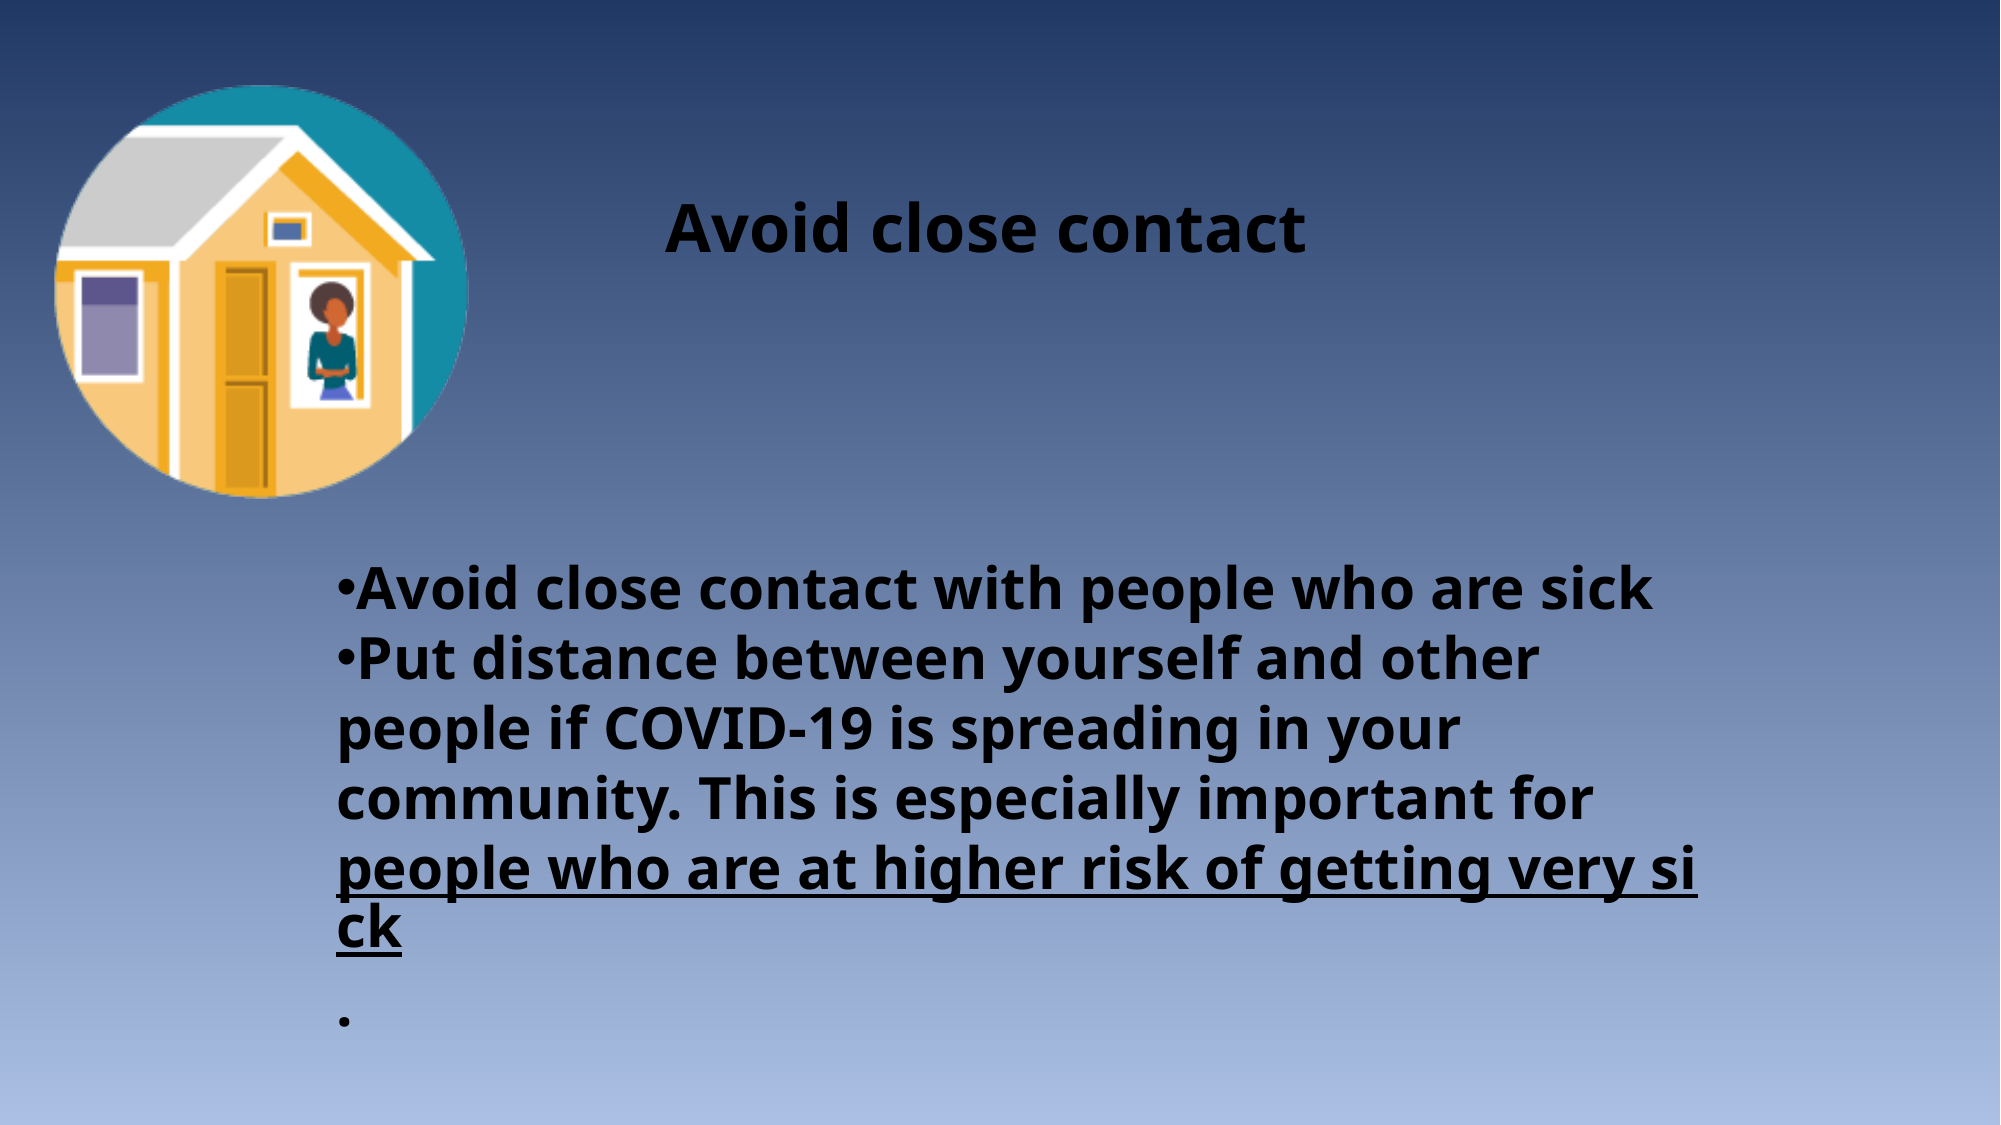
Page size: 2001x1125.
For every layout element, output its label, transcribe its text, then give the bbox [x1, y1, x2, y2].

text_box Avoid close contact [650, 178, 1323, 274]
text_box Avoid close contact with people who are sick Put distance between yourself and other people if COVID-19 is spreading in your community. This is especially important for people who are at higher risk of getting very sick. [321, 543, 1736, 988]
picture [51, 82, 471, 501]
